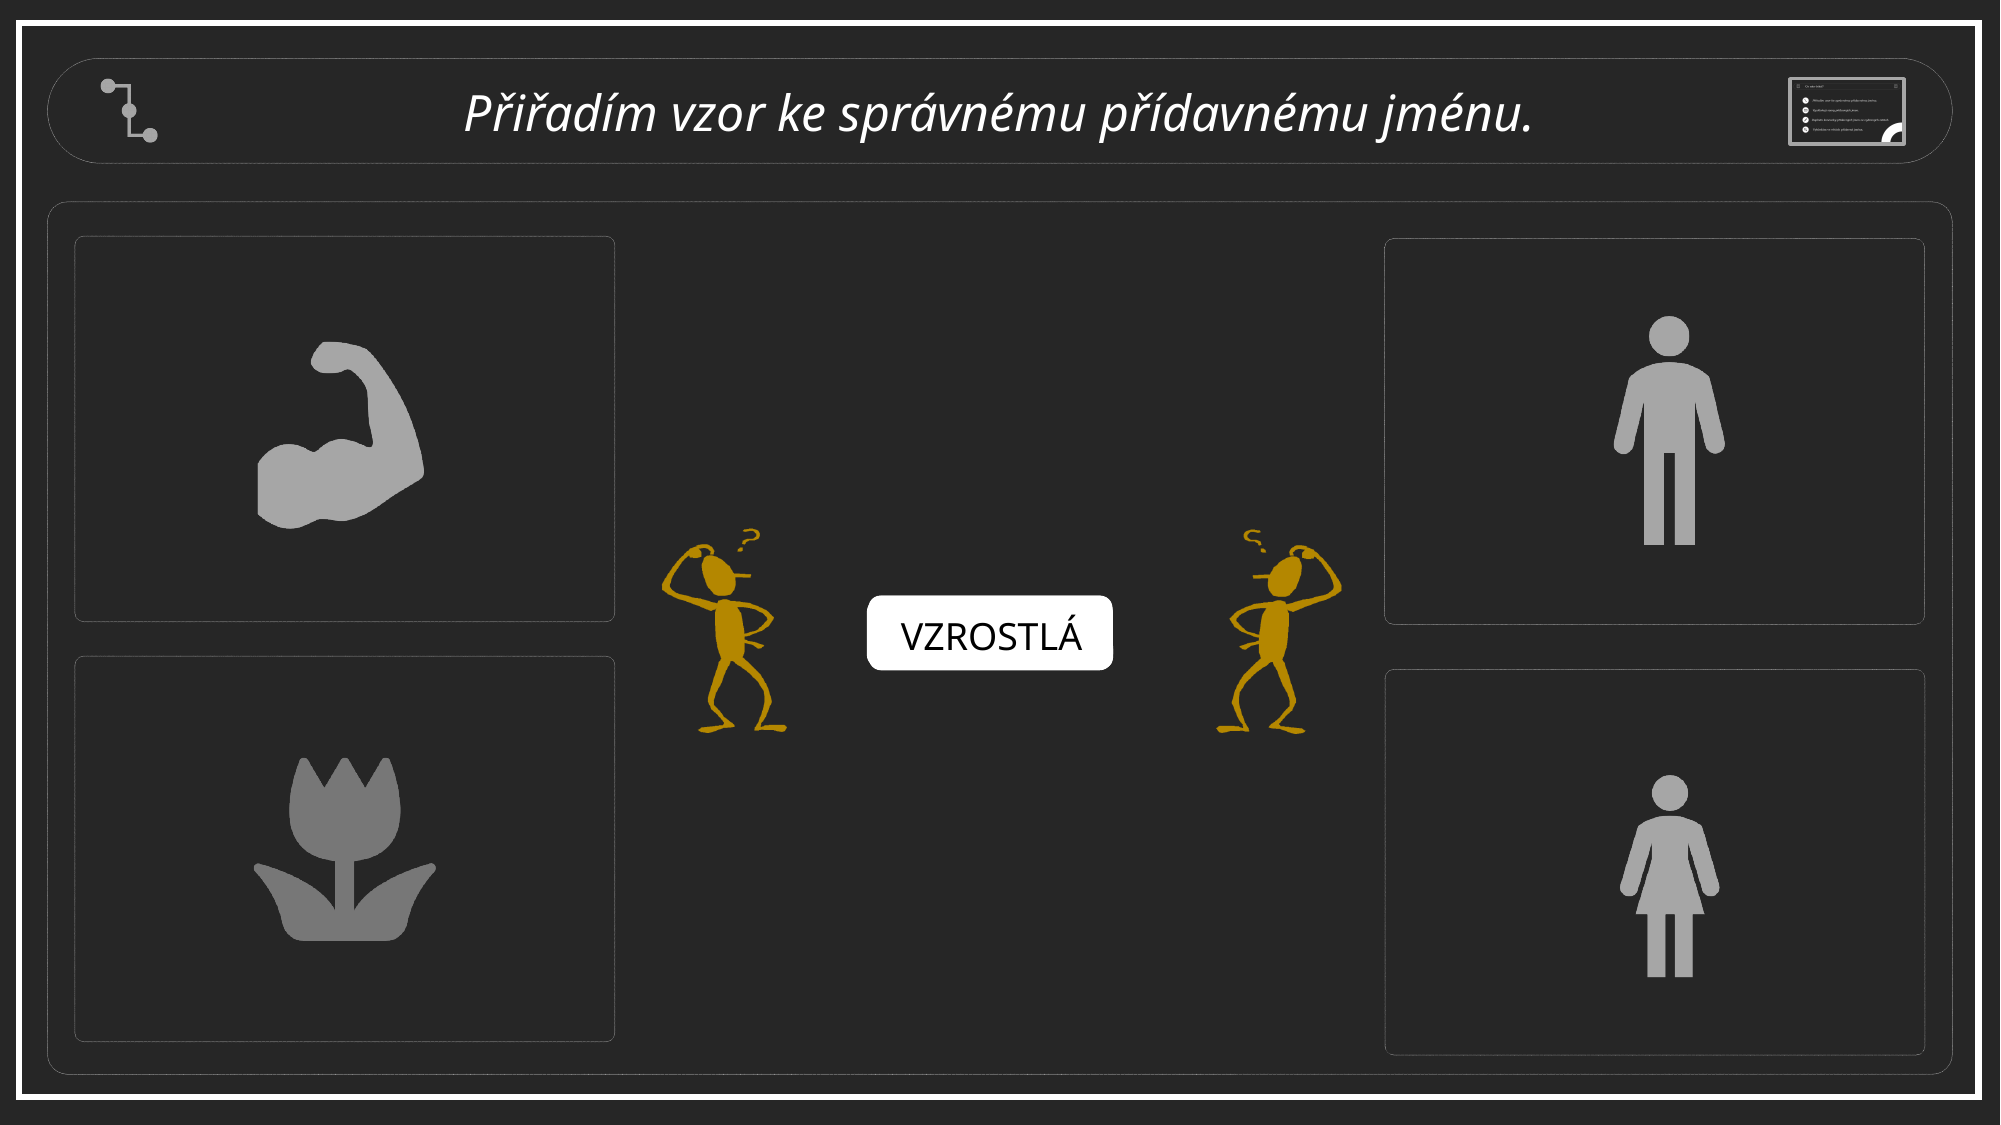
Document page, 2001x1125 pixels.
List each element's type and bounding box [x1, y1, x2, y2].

picture [1561, 768, 1778, 984]
picture [83, 65, 175, 156]
picture [1791, 79, 1903, 143]
picture [661, 528, 787, 733]
picture [229, 733, 460, 965]
picture [1215, 528, 1342, 734]
picture [221, 319, 451, 548]
picture [1547, 308, 1791, 552]
text_box [18, 22, 1979, 1098]
